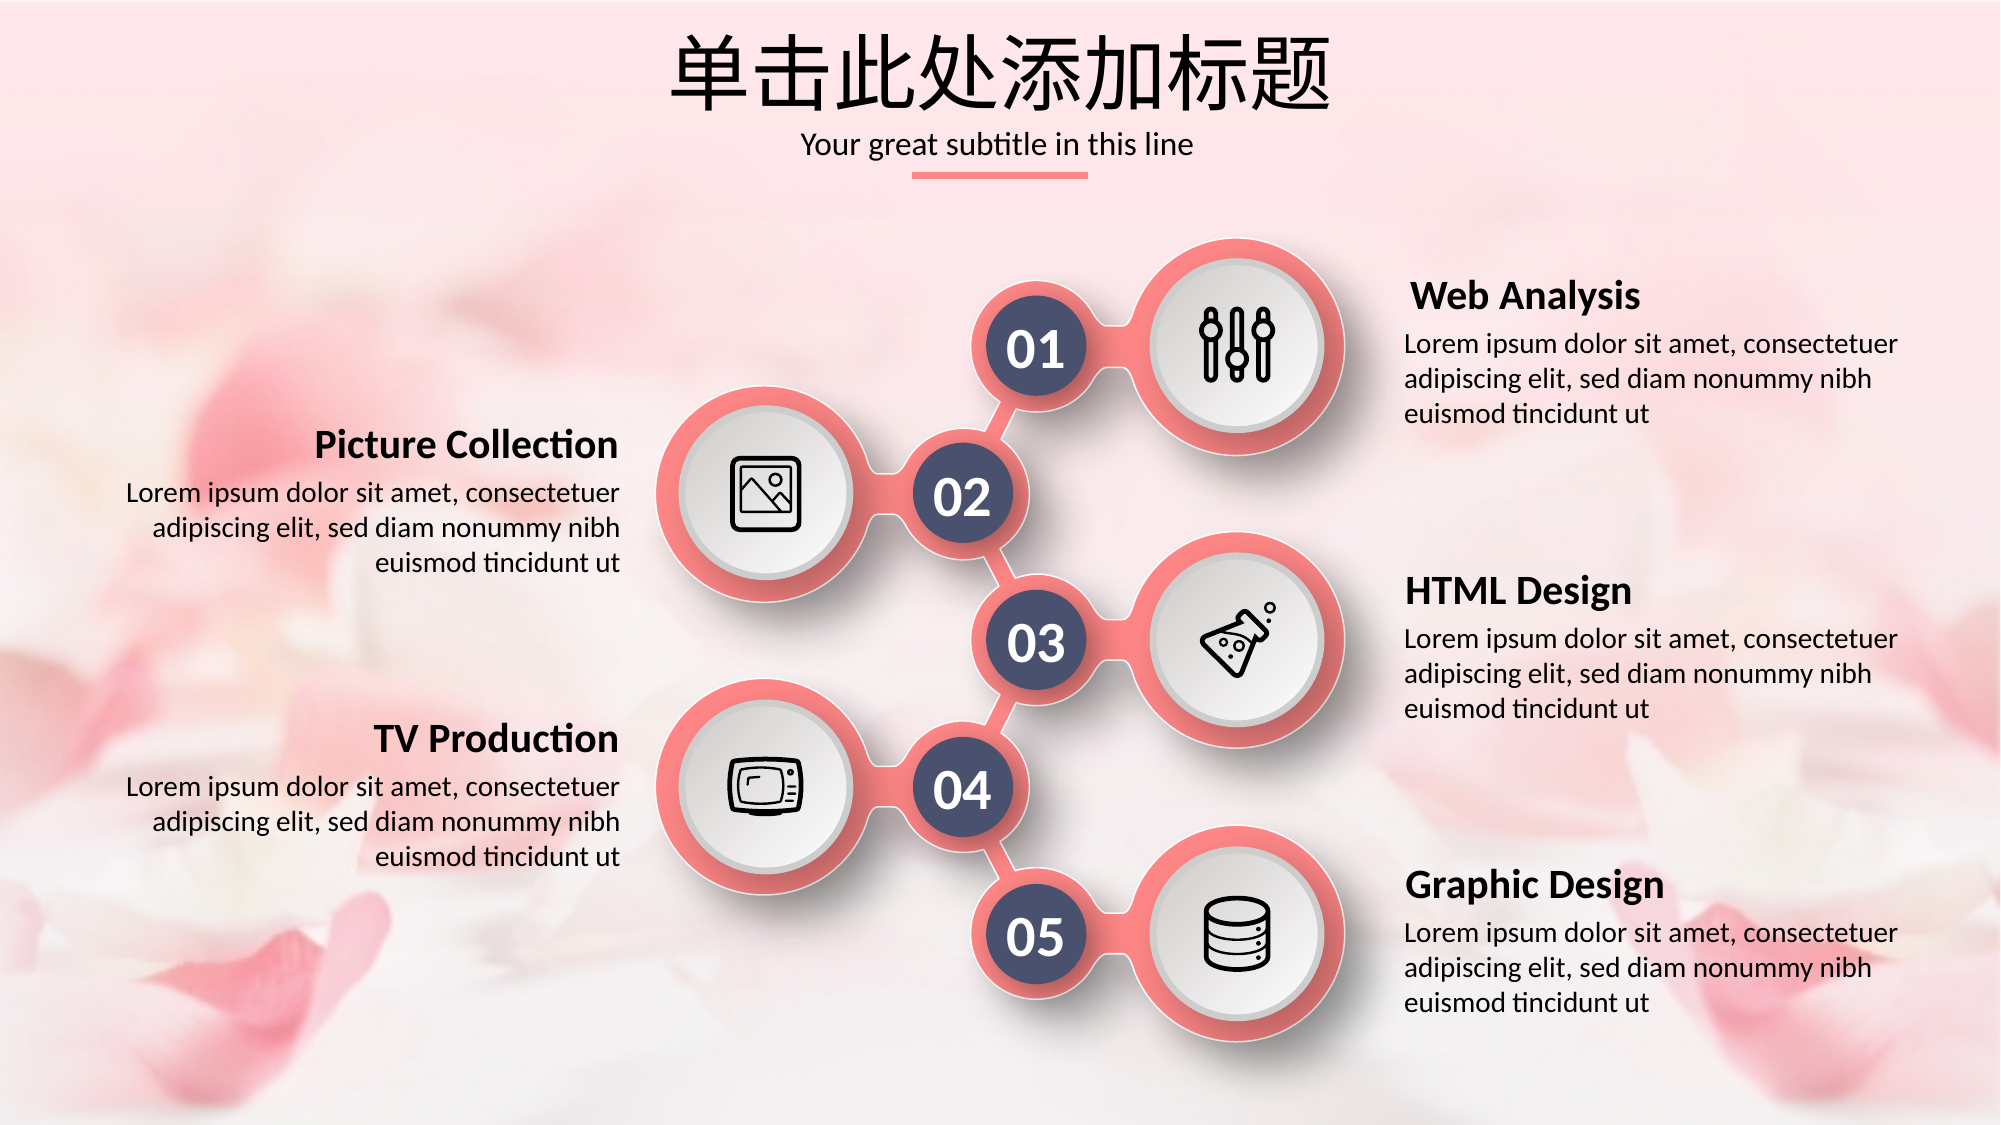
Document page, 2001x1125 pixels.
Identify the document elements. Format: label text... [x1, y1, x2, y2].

text_box 单击此处添加标题 [301, 0, 1699, 157]
text_box Your great subtitle in this line [785, 115, 1210, 170]
picture [0, 0, 2001, 1125]
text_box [104, 703, 636, 881]
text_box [1389, 849, 1920, 1028]
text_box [104, 409, 636, 588]
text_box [1389, 555, 1920, 734]
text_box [655, 237, 1345, 1042]
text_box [1389, 260, 1920, 438]
